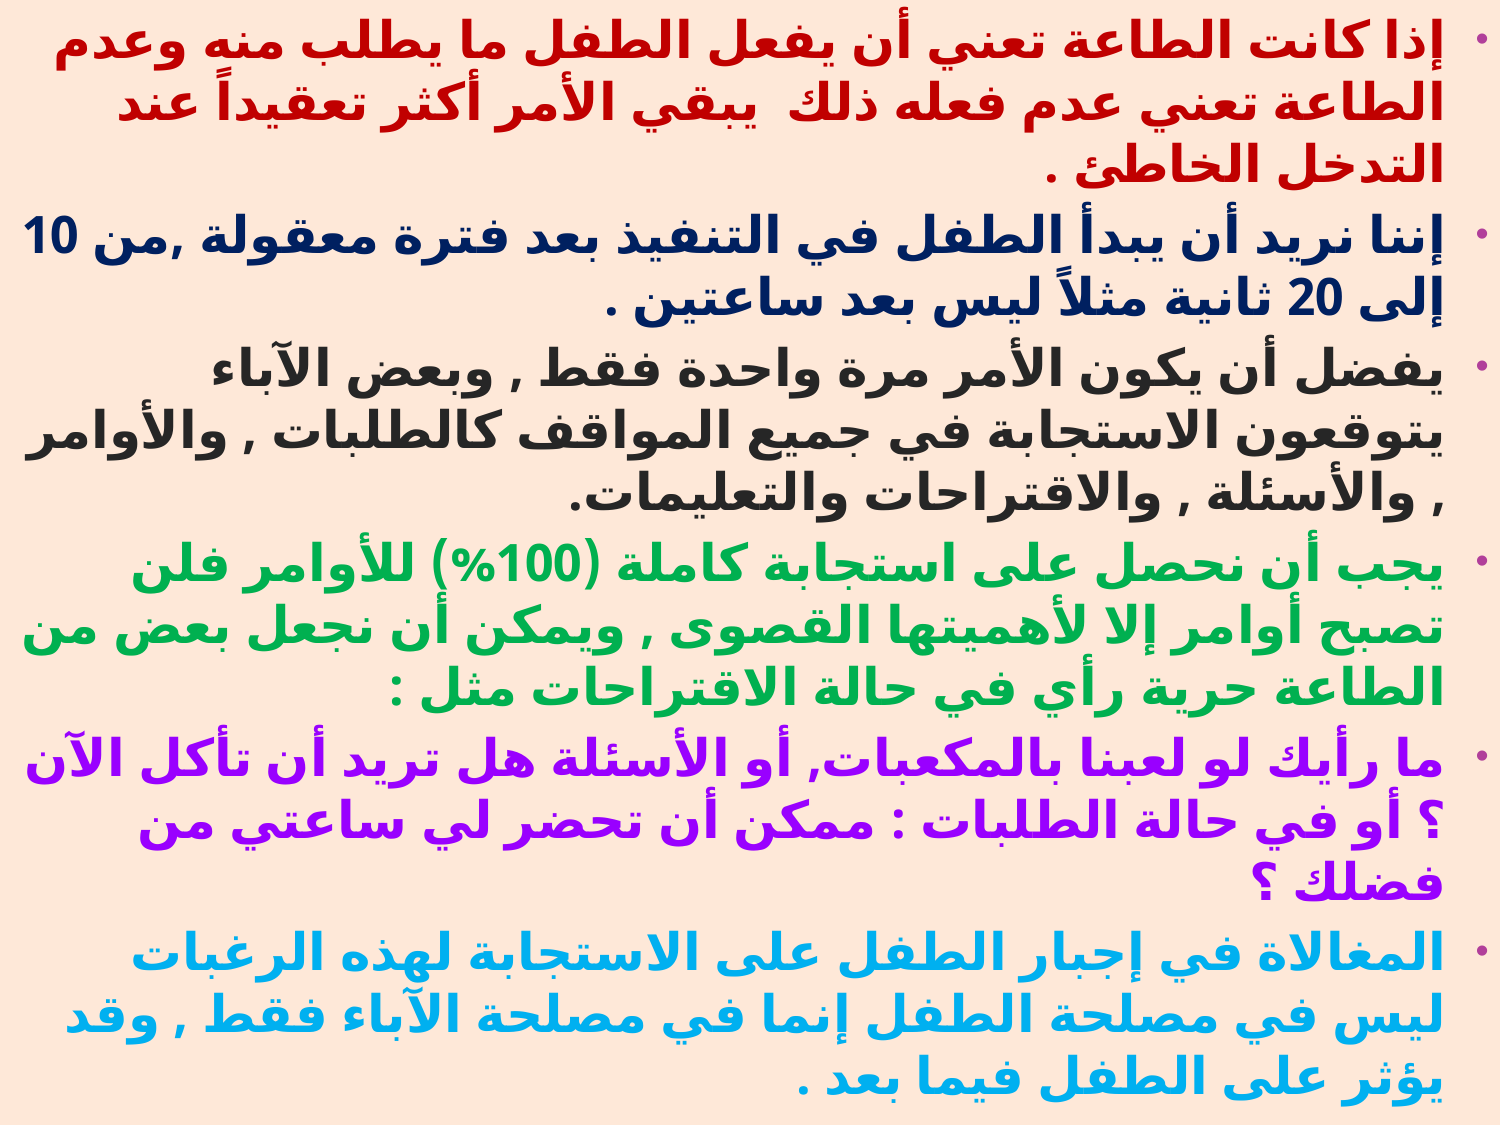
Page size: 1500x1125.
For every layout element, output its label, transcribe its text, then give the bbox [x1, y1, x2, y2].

list إذا كانت الطاعة تعني أن يفعل الطفل ما يطلب منه وعدم الطاعة تعني عدم فعله ذلك يبقي الأمر أكثر تعقيداً عند التدخل الخاطئ . إننا نريد أن يبدأ الطفل في التنفيذ بعد فترة معقولة ,من 10 إلى 20 ثانية مثلاً ليس بعد ساعتين . يفضل أن يكون الأمر مرة واحدة فقط , وبعض الآباء يتوقعون الاستجابة في جميع المواقف كالطلبات , والأوامر , والأسئلة , والاقتراحات والتعليمات. يجب أن نحصل على استجابة كاملة (100%) للأوامر فلن تصبح أوامر إلا لأهميتها القصوى , ويمكن أن نجعل بعض من الطاعة حرية رأي في حالة الاقتراحات مثل : ما رأيك لو لعبنا بالمكعبات, أو الأسئلة هل تريد أن تأكل الآن ؟ أو في حالة الطلبات : ممكن أن تحضر لي ساعتي من فضلك ؟ المغالاة في إجبار الطفل على الاستجابة لهذه الرغبات ليس في مصلحة الطفل إنما في مصلحة الآباء فقط , وقد يؤثر على الطفل فيما بعد . [0, 0, 1500, 1125]
